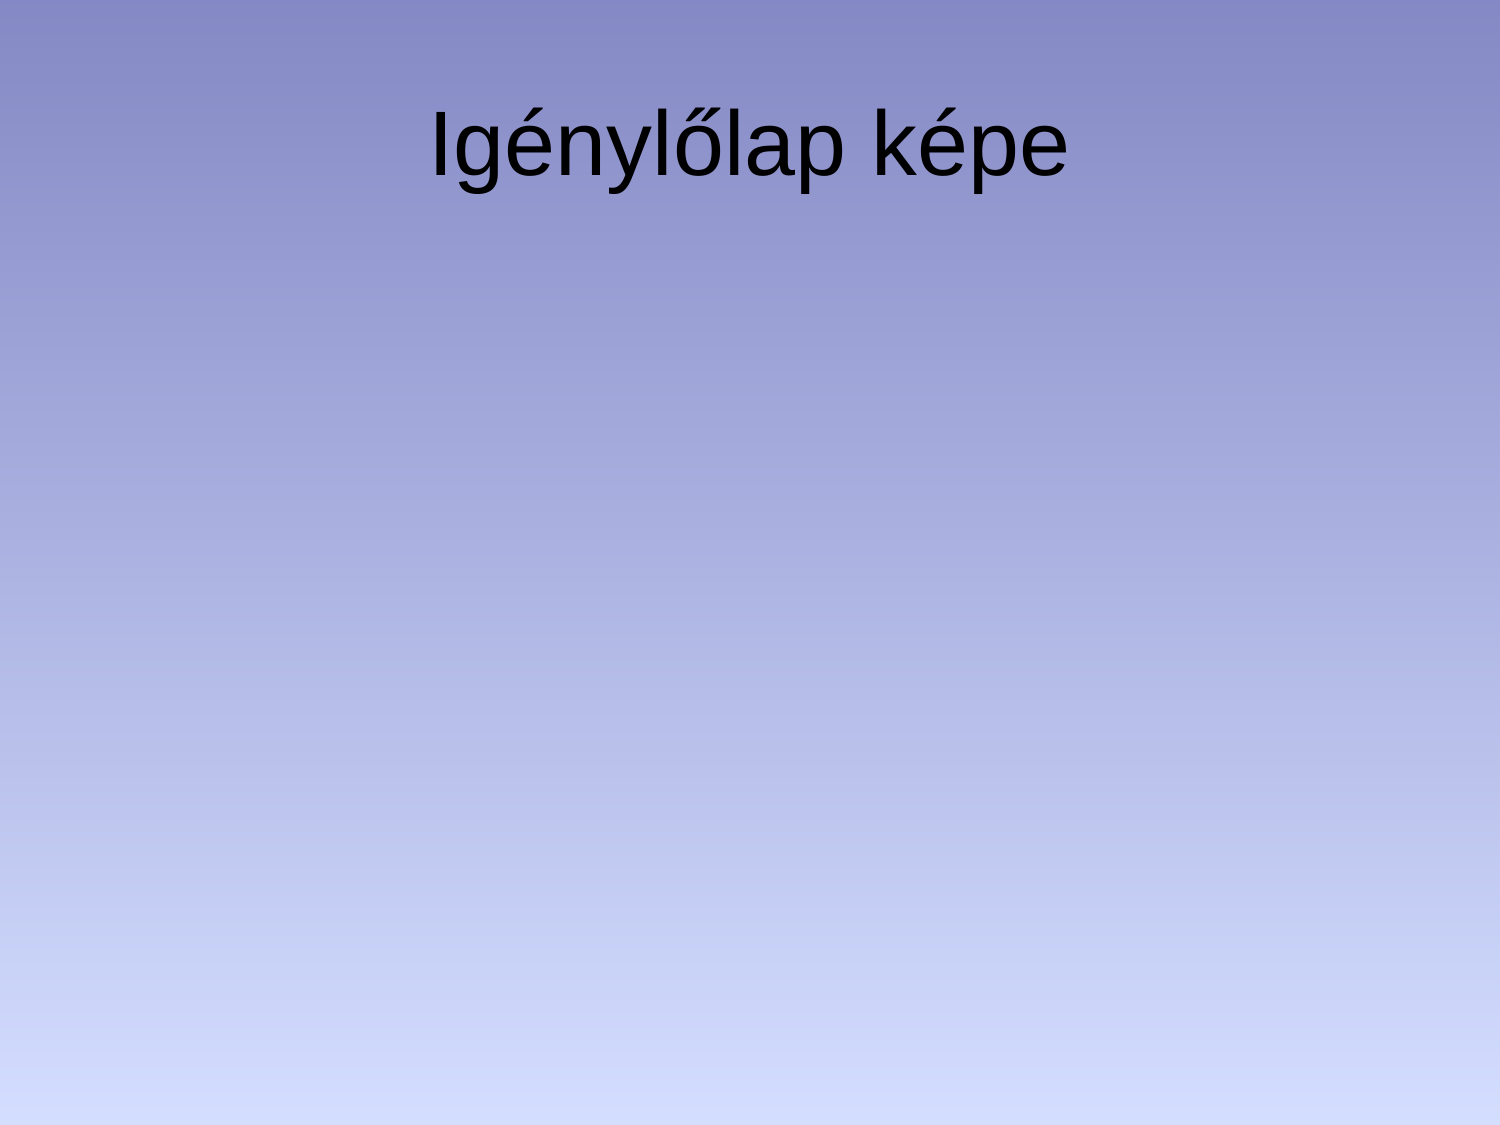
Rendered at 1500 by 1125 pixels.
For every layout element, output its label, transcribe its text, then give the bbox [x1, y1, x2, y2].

title Igénylőlap képe [74, 44, 1426, 233]
